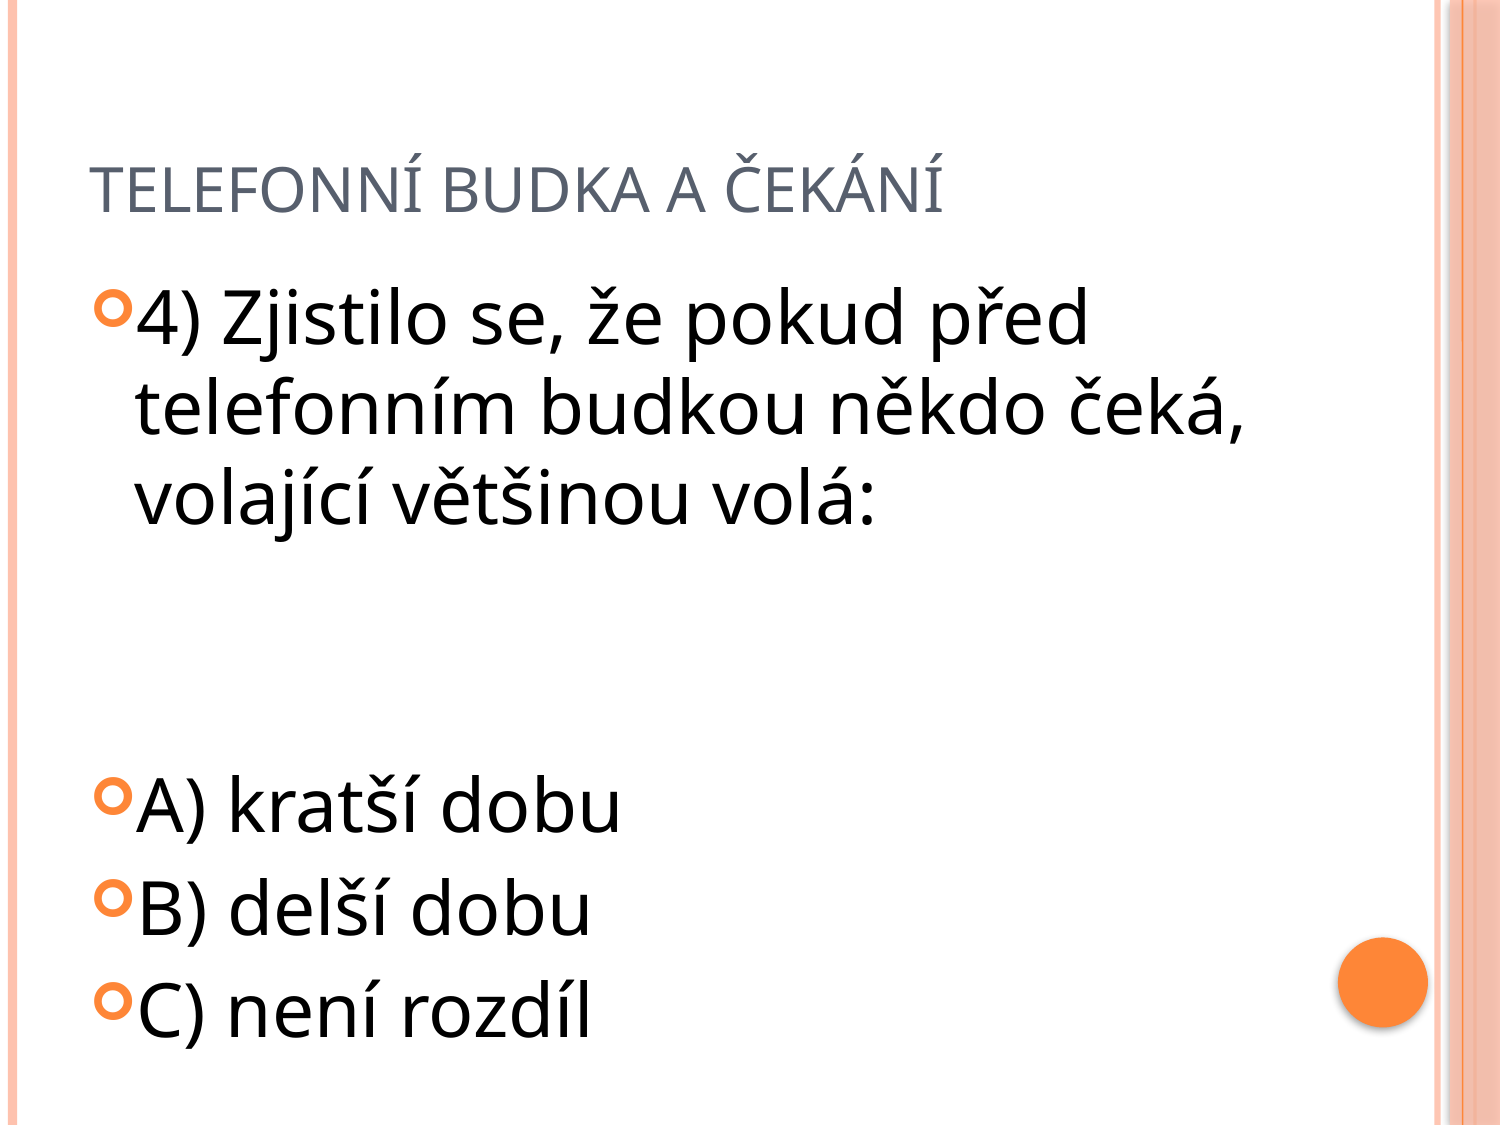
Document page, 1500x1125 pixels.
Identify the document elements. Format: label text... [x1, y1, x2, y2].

title Telefonní budka a čekání [75, 45, 1300, 233]
list 4) Zjistilo se, že pokud před telefonním budkou někdo čeká, volající většinou volá: A) kratší dobu B) delší dobu C) není rozdíl [75, 262, 1300, 1062]
